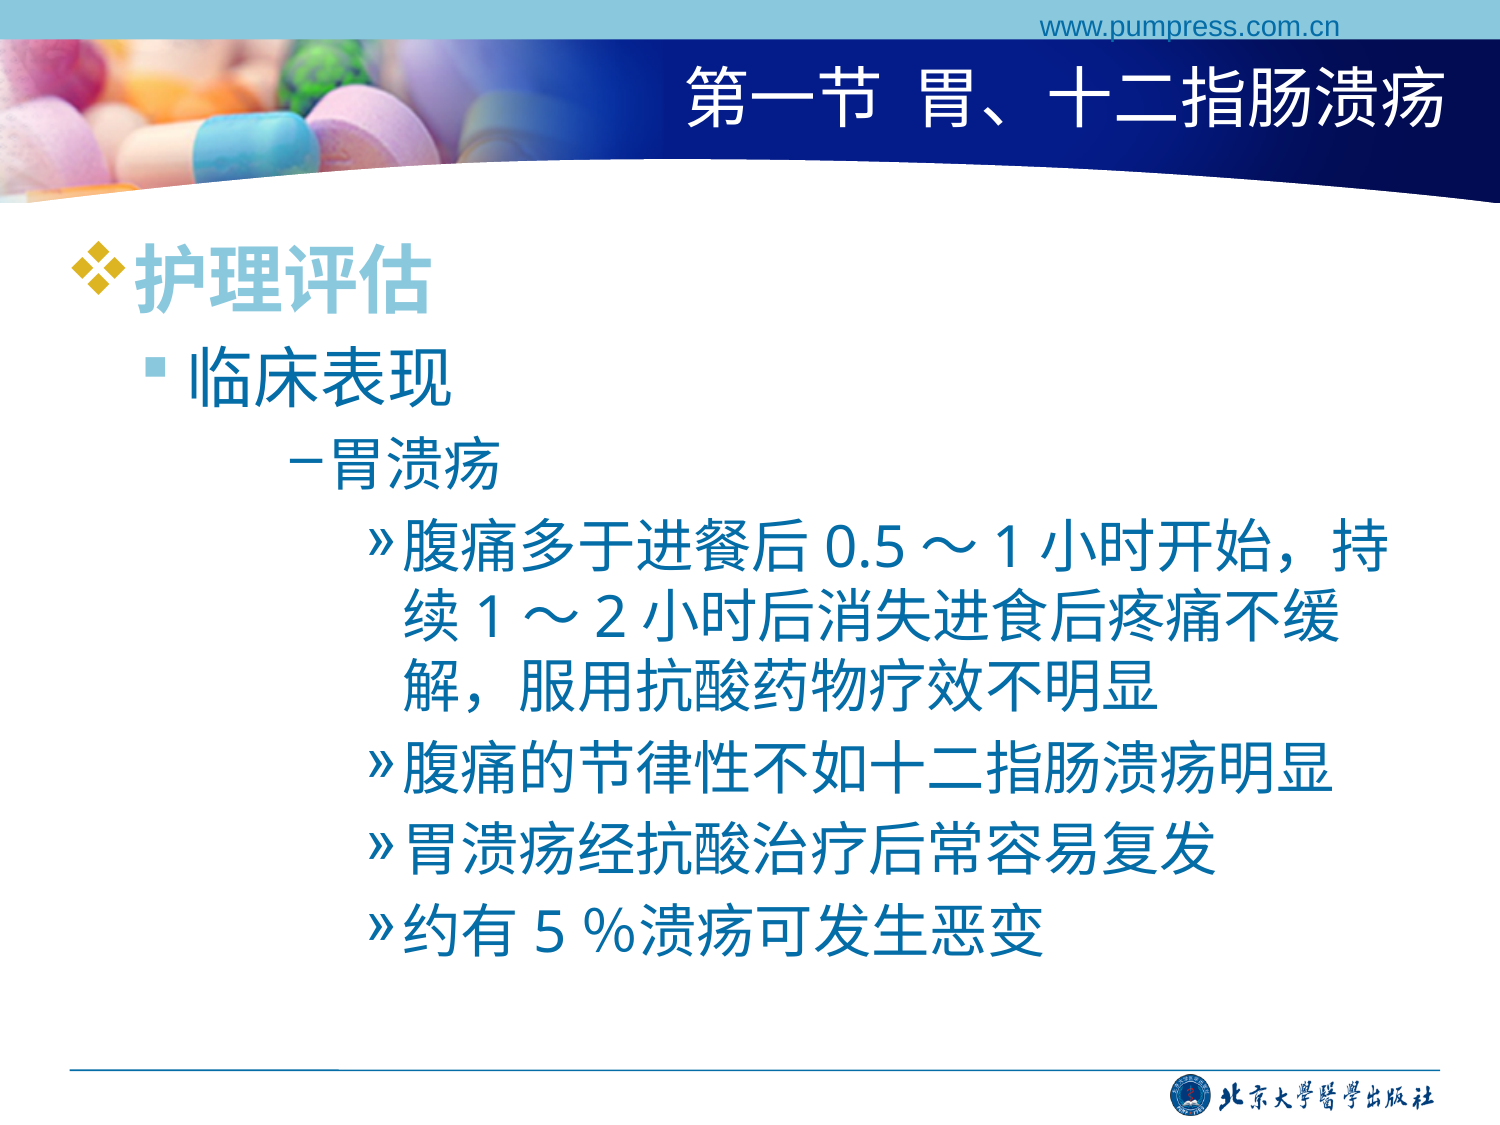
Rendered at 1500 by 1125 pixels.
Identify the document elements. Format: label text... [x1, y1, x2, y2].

title 第一节 胃、十二指肠溃疡 [137, 49, 1463, 143]
list 护理评估 临床表现 胃溃疡 腹痛多于进餐后0.5～1小时开始，持续1～2小时后消失进食后疼痛不缓解，服用抗酸药物疗效不明显 腹痛的节律性不如十二指肠溃疡明显 胃溃疡经抗酸治疗后常容易复发 约有5％溃疡可发生恶变 [49, 224, 1463, 1026]
picture [0, 40, 1500, 203]
slide_number www.pumpress.com.cn [1025, 0, 1463, 38]
picture [1170, 1074, 1436, 1118]
